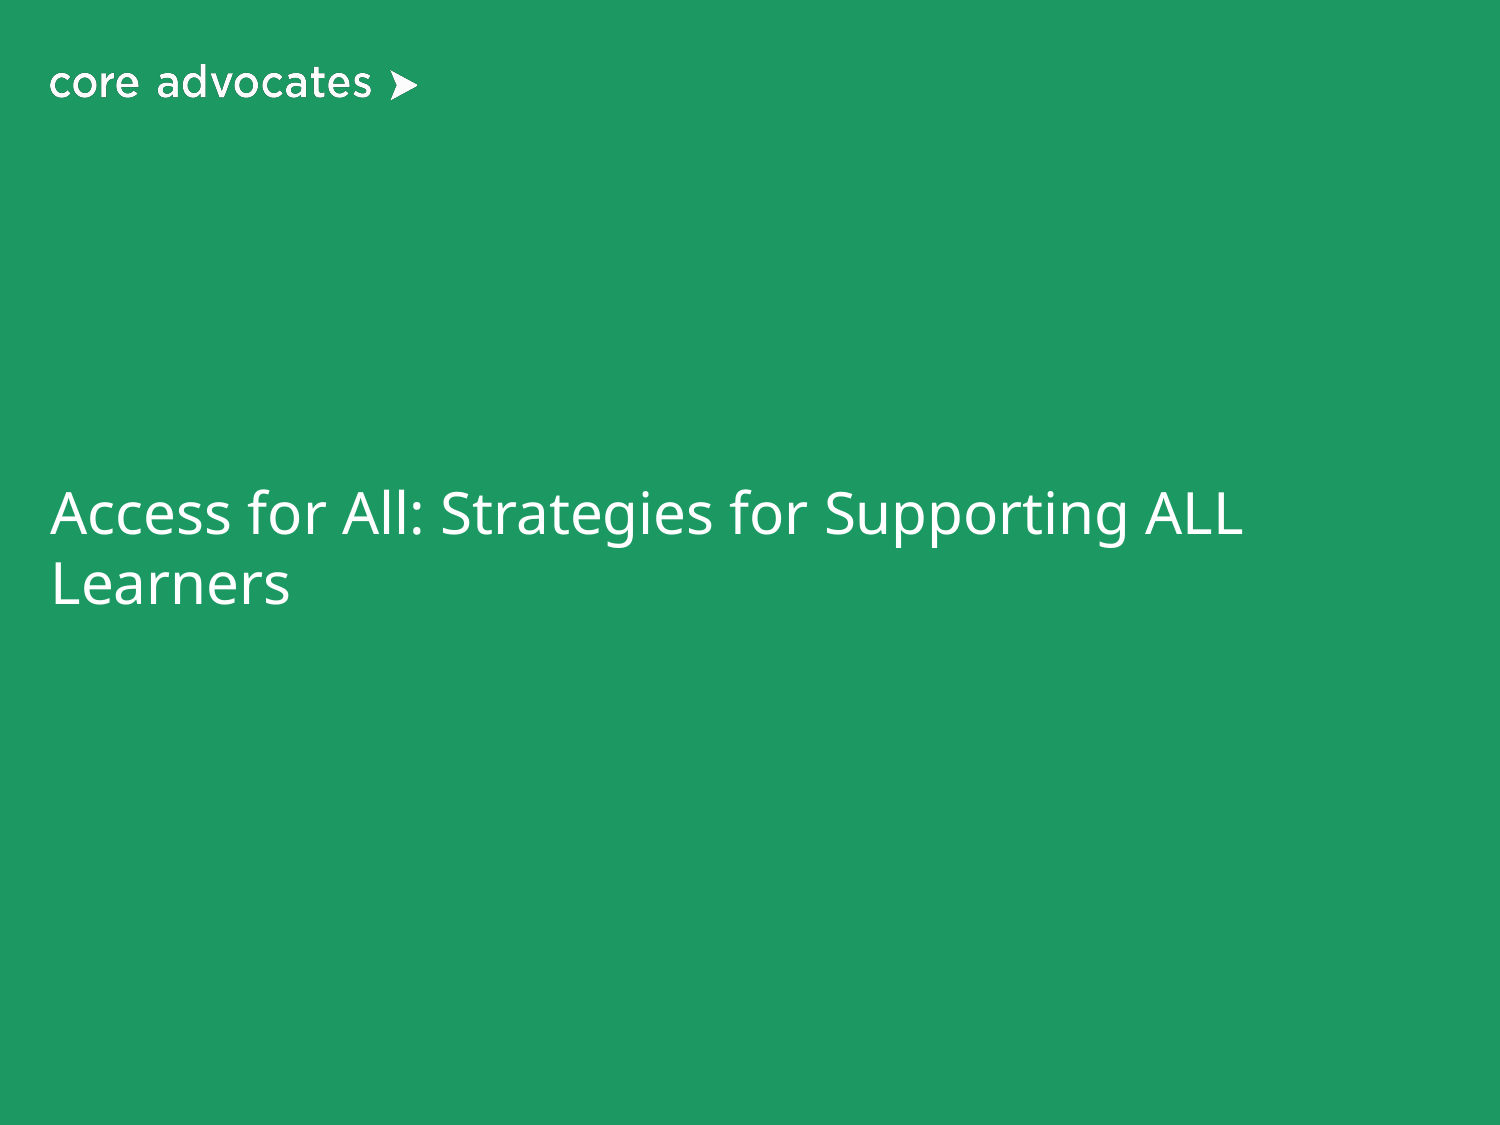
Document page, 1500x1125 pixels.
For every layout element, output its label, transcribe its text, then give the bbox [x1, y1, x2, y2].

picture [50, 64, 417, 100]
title Access for All: Strategies for Supporting ALL Learners [35, 432, 1450, 660]
